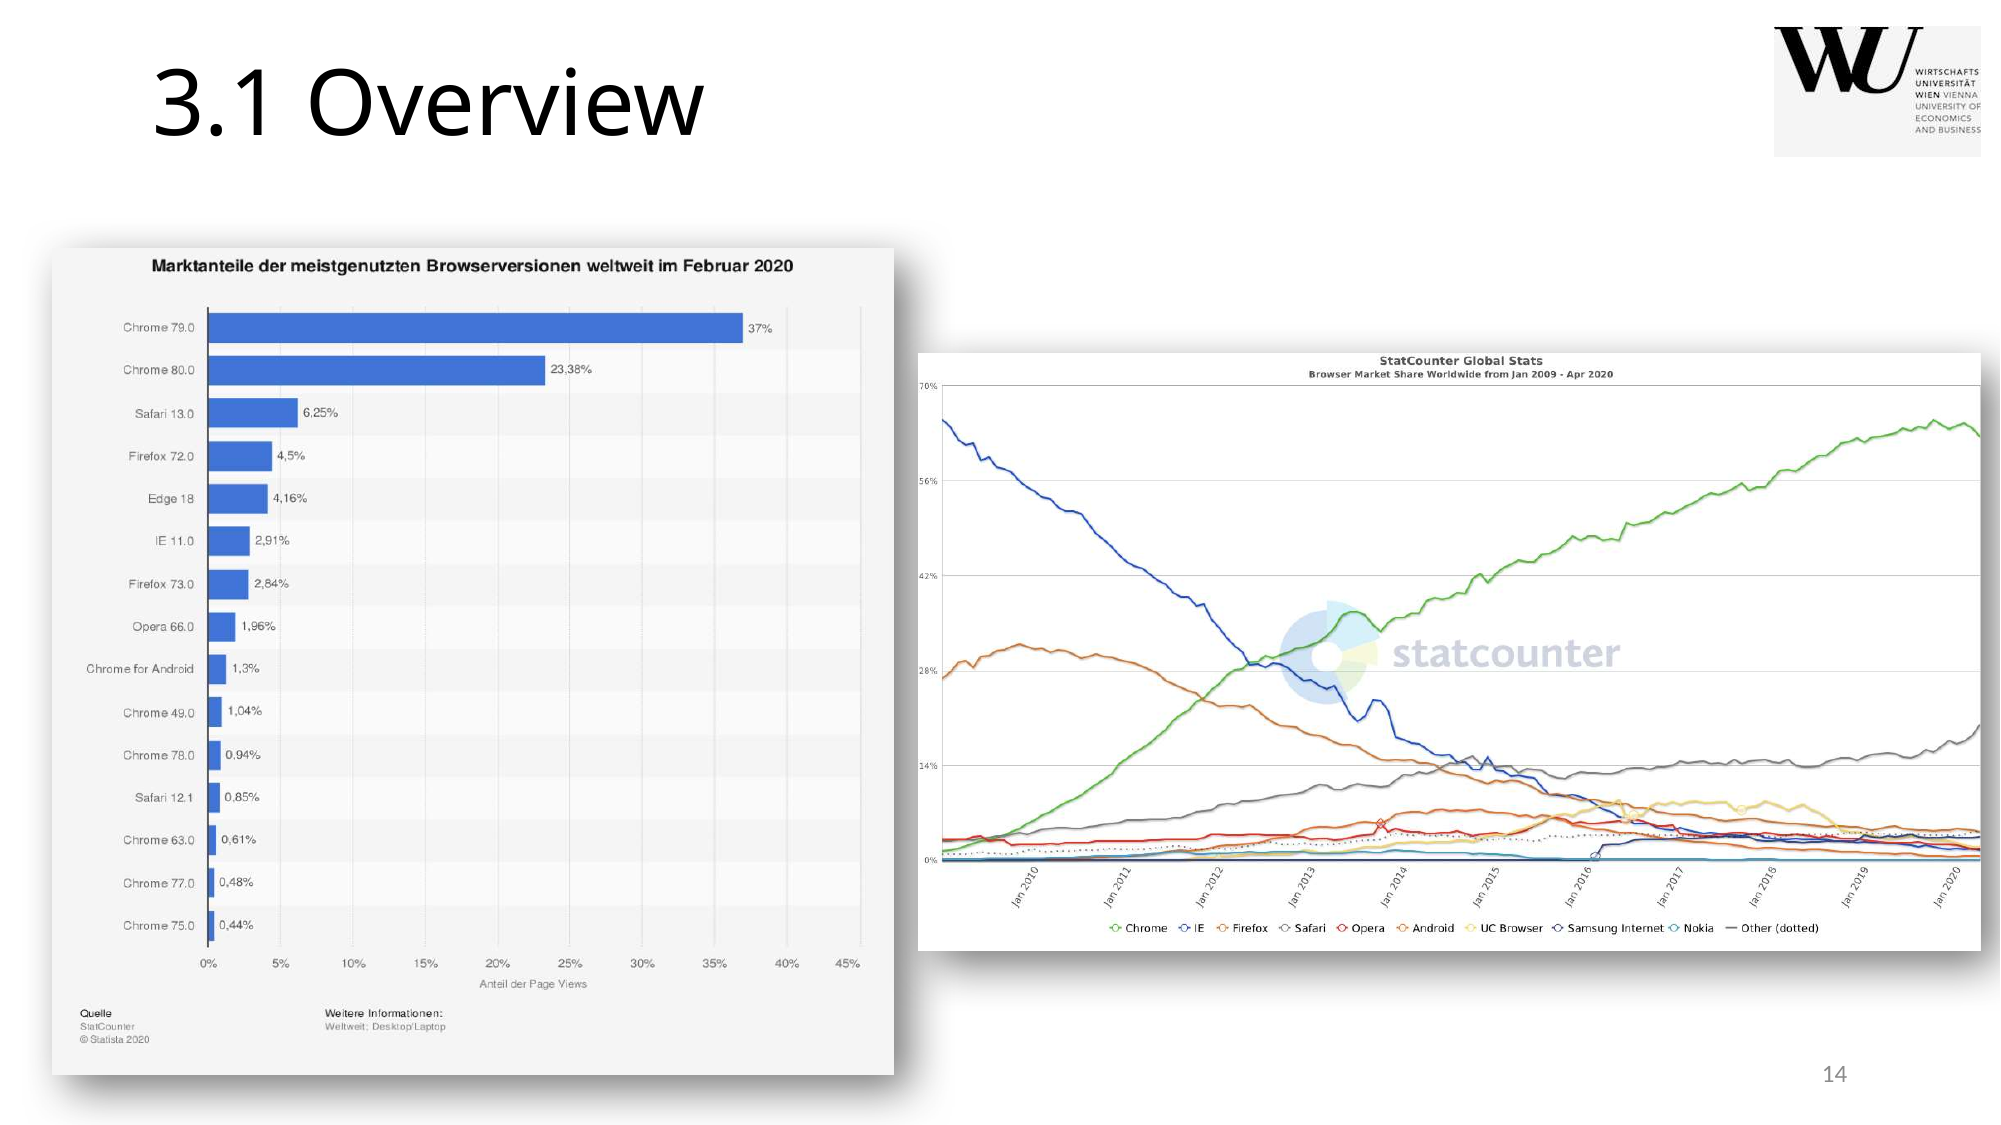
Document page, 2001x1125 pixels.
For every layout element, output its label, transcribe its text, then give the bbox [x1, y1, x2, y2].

picture [1774, 26, 1981, 157]
picture [51, 248, 894, 1075]
title 3.1 Overview [137, 0, 1863, 215]
picture [918, 353, 1981, 951]
slide_number 14 [1412, 1042, 1863, 1103]
